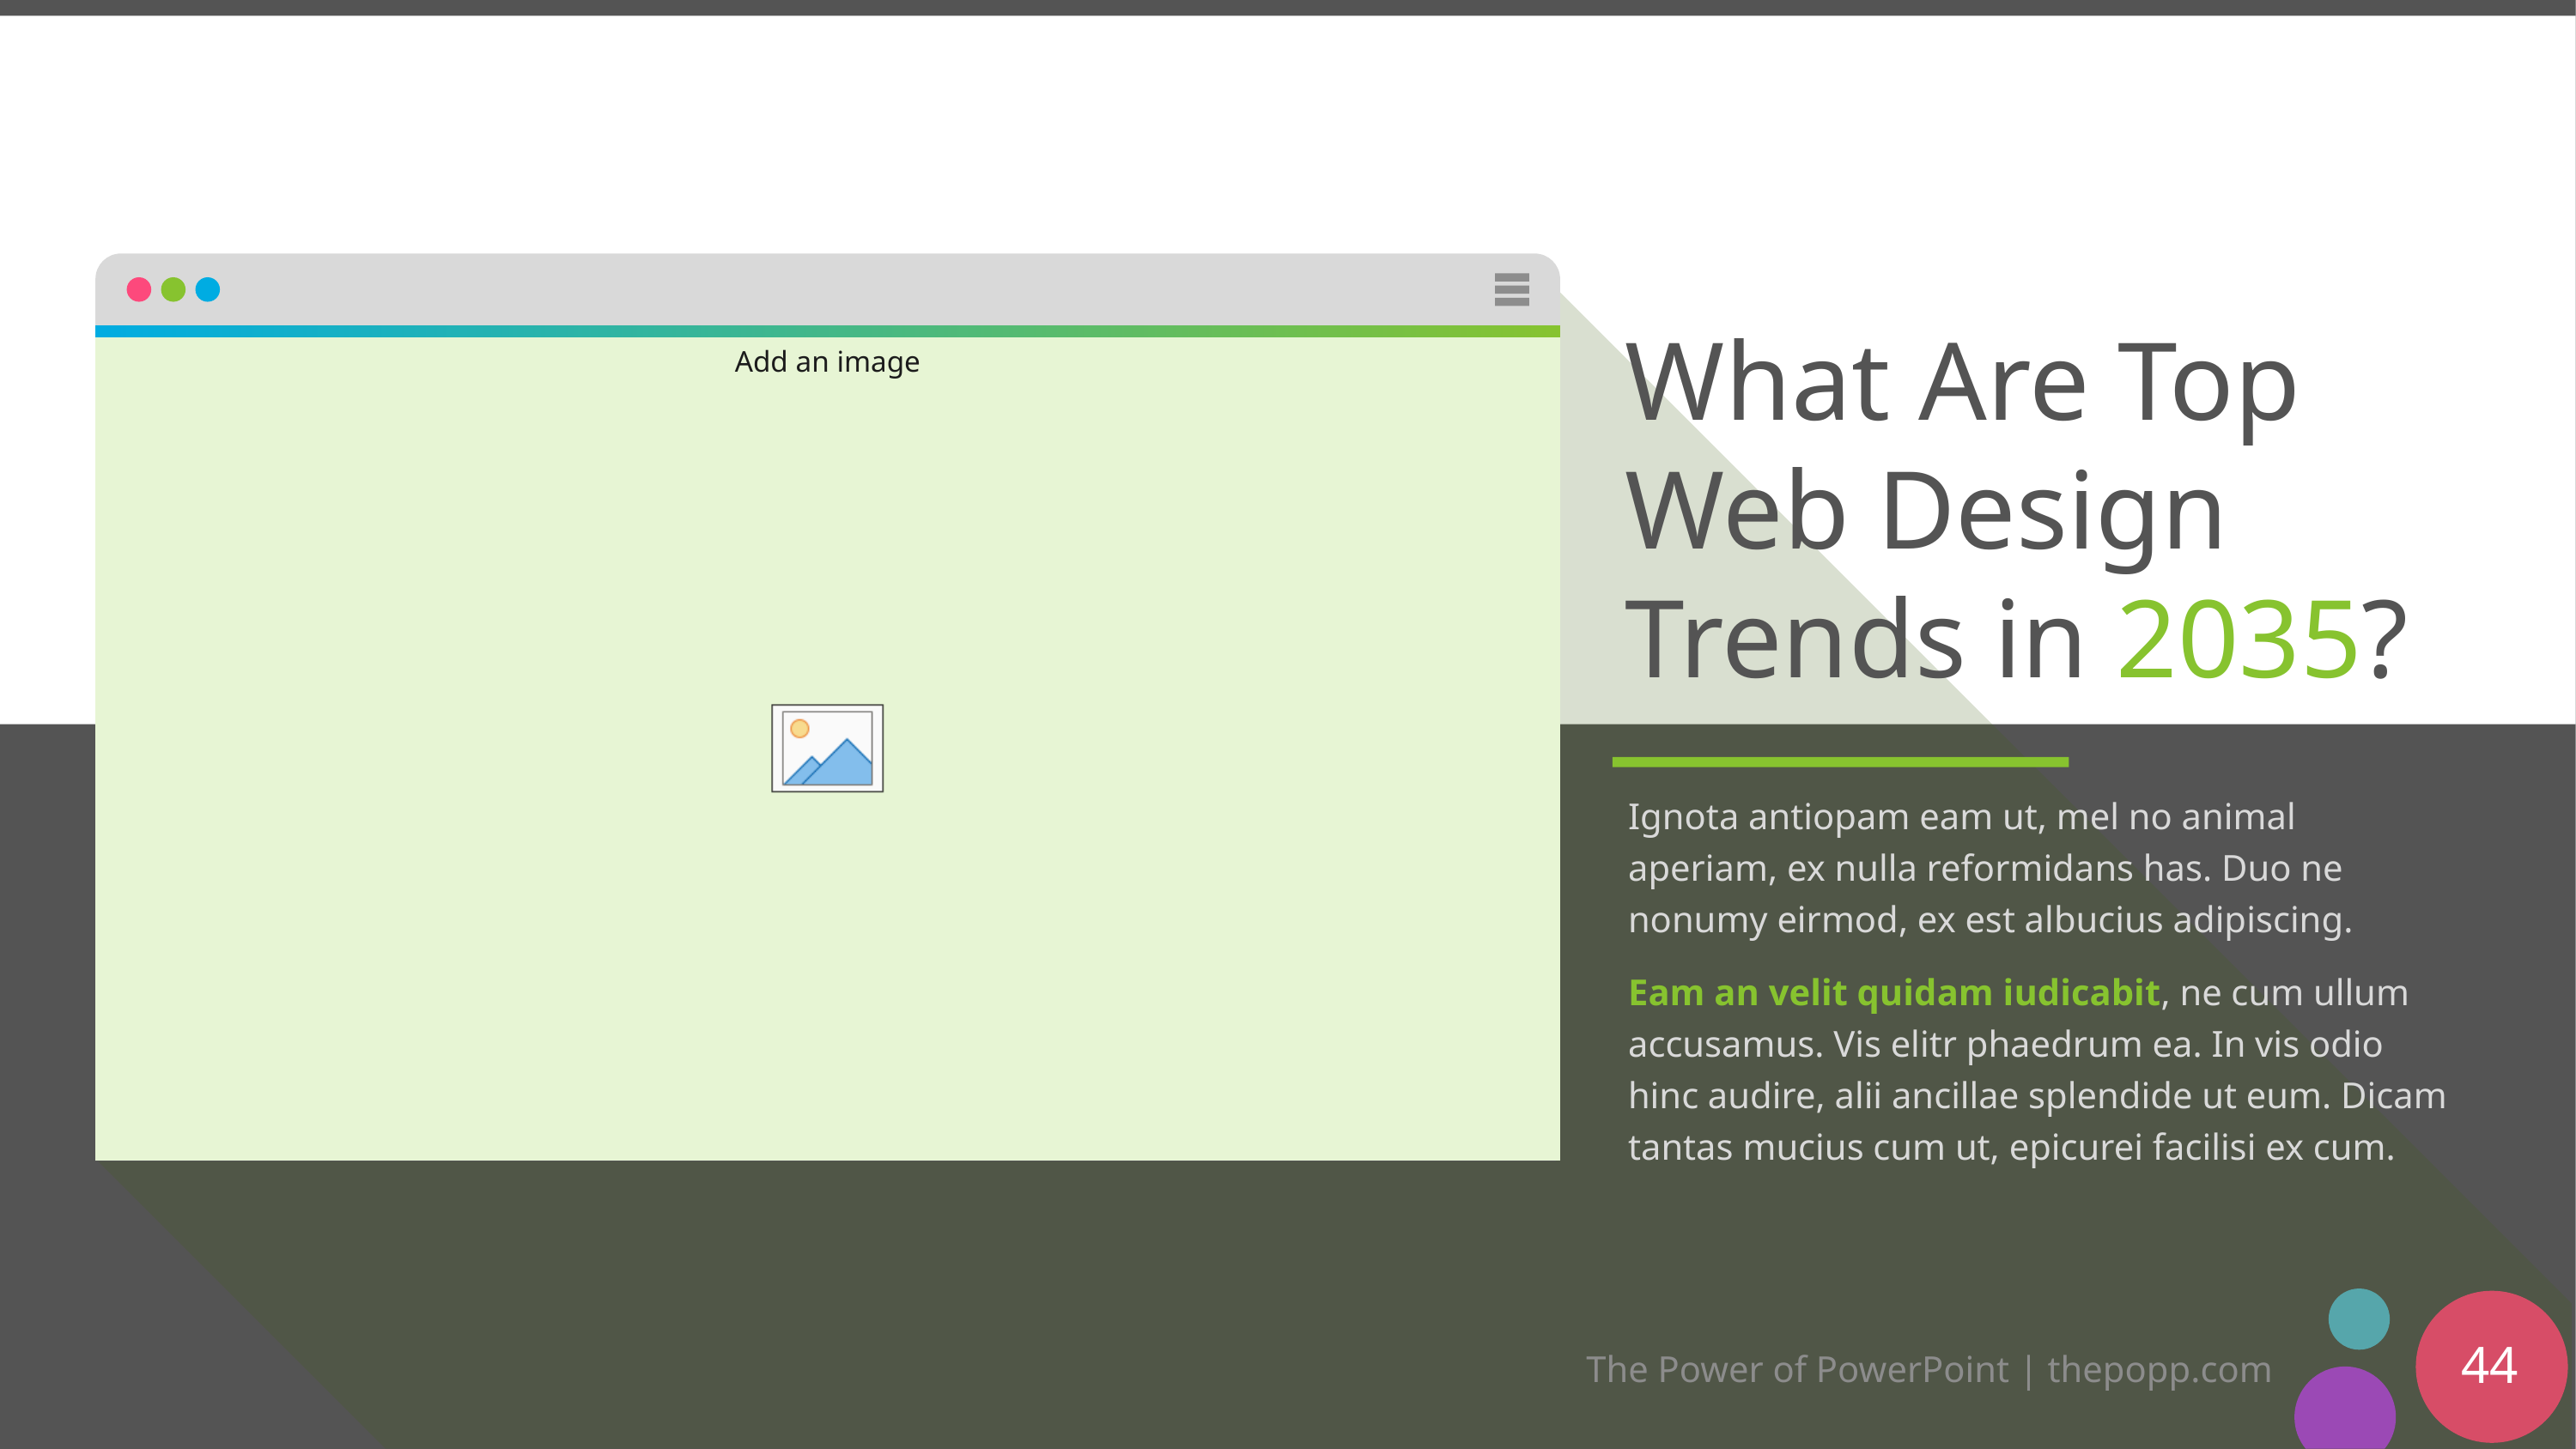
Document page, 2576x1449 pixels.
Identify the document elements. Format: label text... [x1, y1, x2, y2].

list Ignota antiopam eam ut, mel no animal aperiam, ex nulla reformidans has. Duo ne nonumy eirmod, ex est albucius adipiscing. Eam an velit quidam iudicabit, ne cum ullum accusamus. Vis elitr phaedrum ea. In vis odio hinc audire, alii ancillae splendide ut eum. Dicam tantas mucius cum ut, epicurei facilisi ex cum. [1605, 773, 2478, 1262]
title What Are Top Web Design Trends in 2035? [1602, 117, 2475, 711]
slide_number 44 [2414, 1328, 2567, 1406]
footer The Power of PowerPoint | thepopp.com [1479, 1332, 2296, 1410]
picture [94, 326, 1561, 1161]
